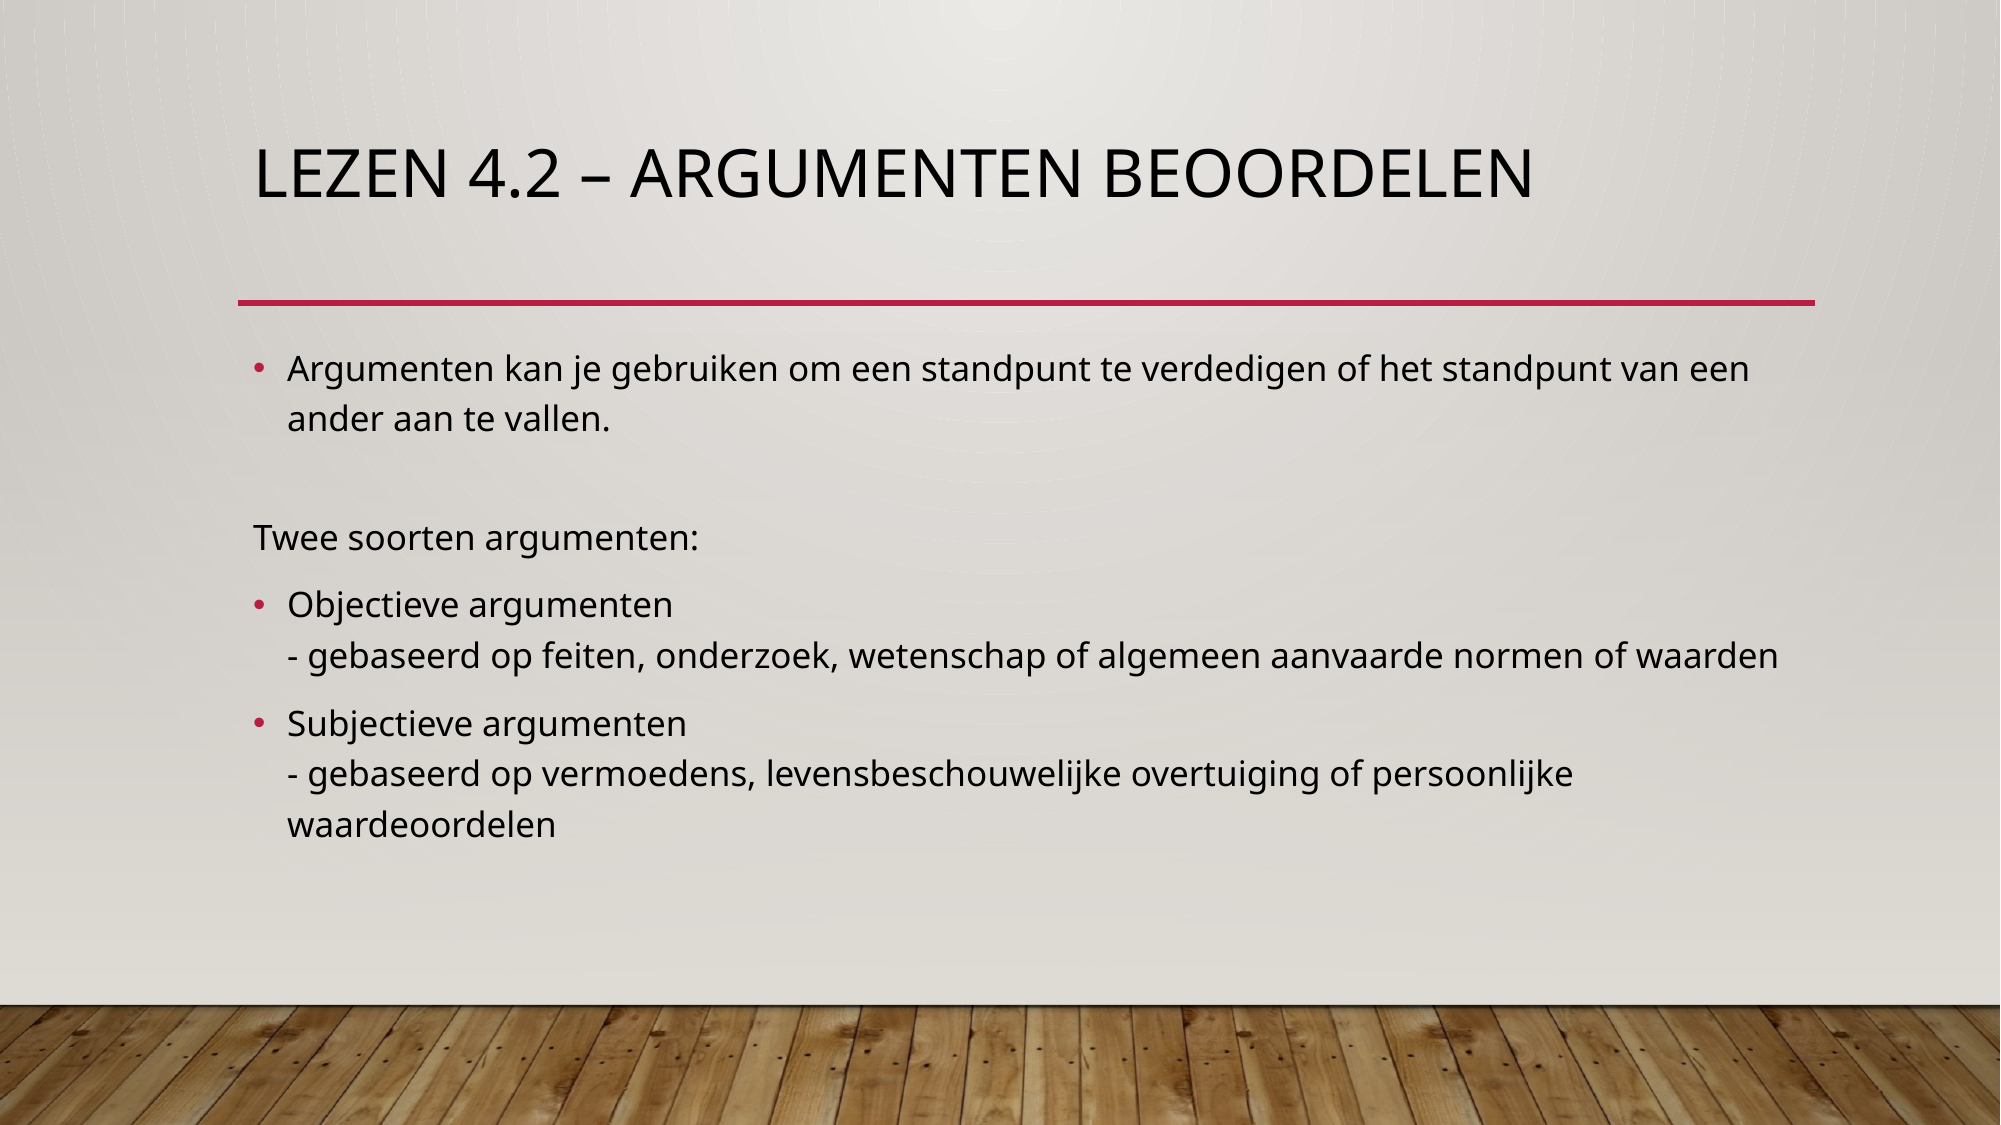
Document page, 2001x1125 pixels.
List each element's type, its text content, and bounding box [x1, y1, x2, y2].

list Argumenten kan je gebruiken om een standpunt te verdedigen of het standpunt van een ander aan te vallen. Twee soorten argumenten: Objectieve argumenten - gebaseerd op feiten, onderzoek, wetenschap of algemeen aanvaarde normen of waarden Subjectieve argumenten - gebaseerd op vermoedens, levensbeschouwelijke overtuiging of persoonlijke waardeoordelen [238, 330, 1814, 897]
picture [0, 1005, 2000, 1125]
title Lezen 4.2 – argumenten beoordelen [238, 131, 1814, 305]
